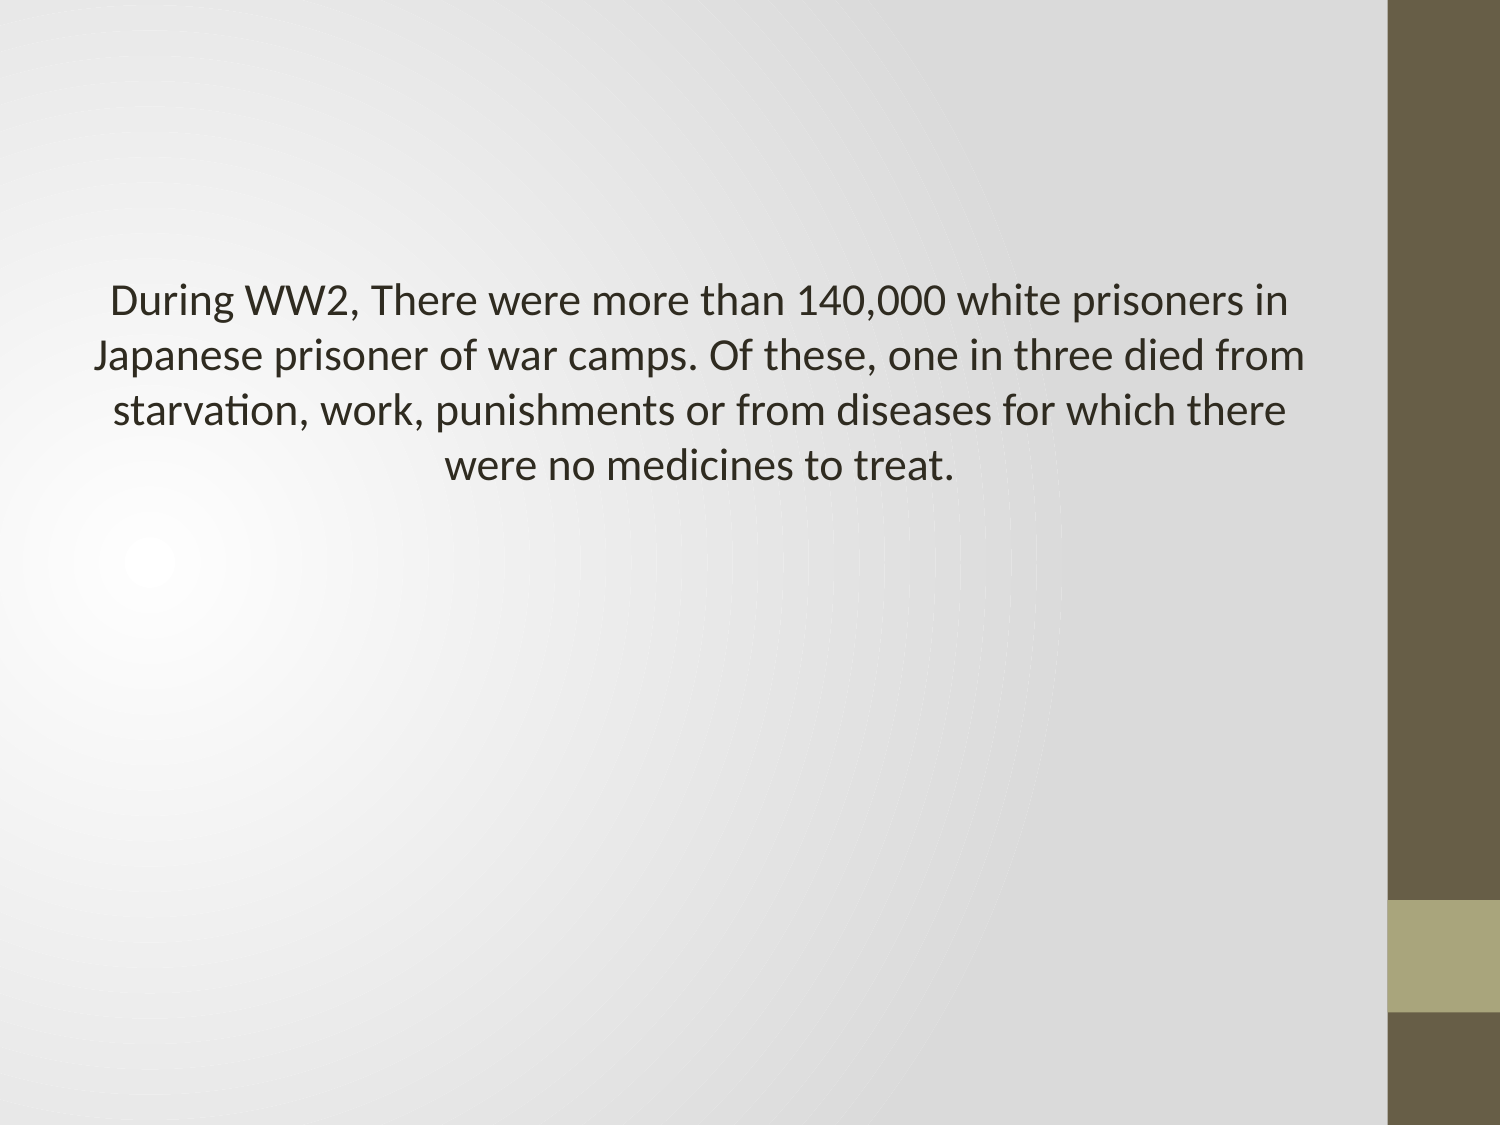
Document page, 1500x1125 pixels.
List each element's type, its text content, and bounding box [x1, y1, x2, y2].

list During WW2, There were more than 140,000 white prisoners in Japanese prisoner of war camps. Of these, one in three died from starvation, work, punishments or from diseases for which there were no medicines to treat. [75, 262, 1325, 1050]
